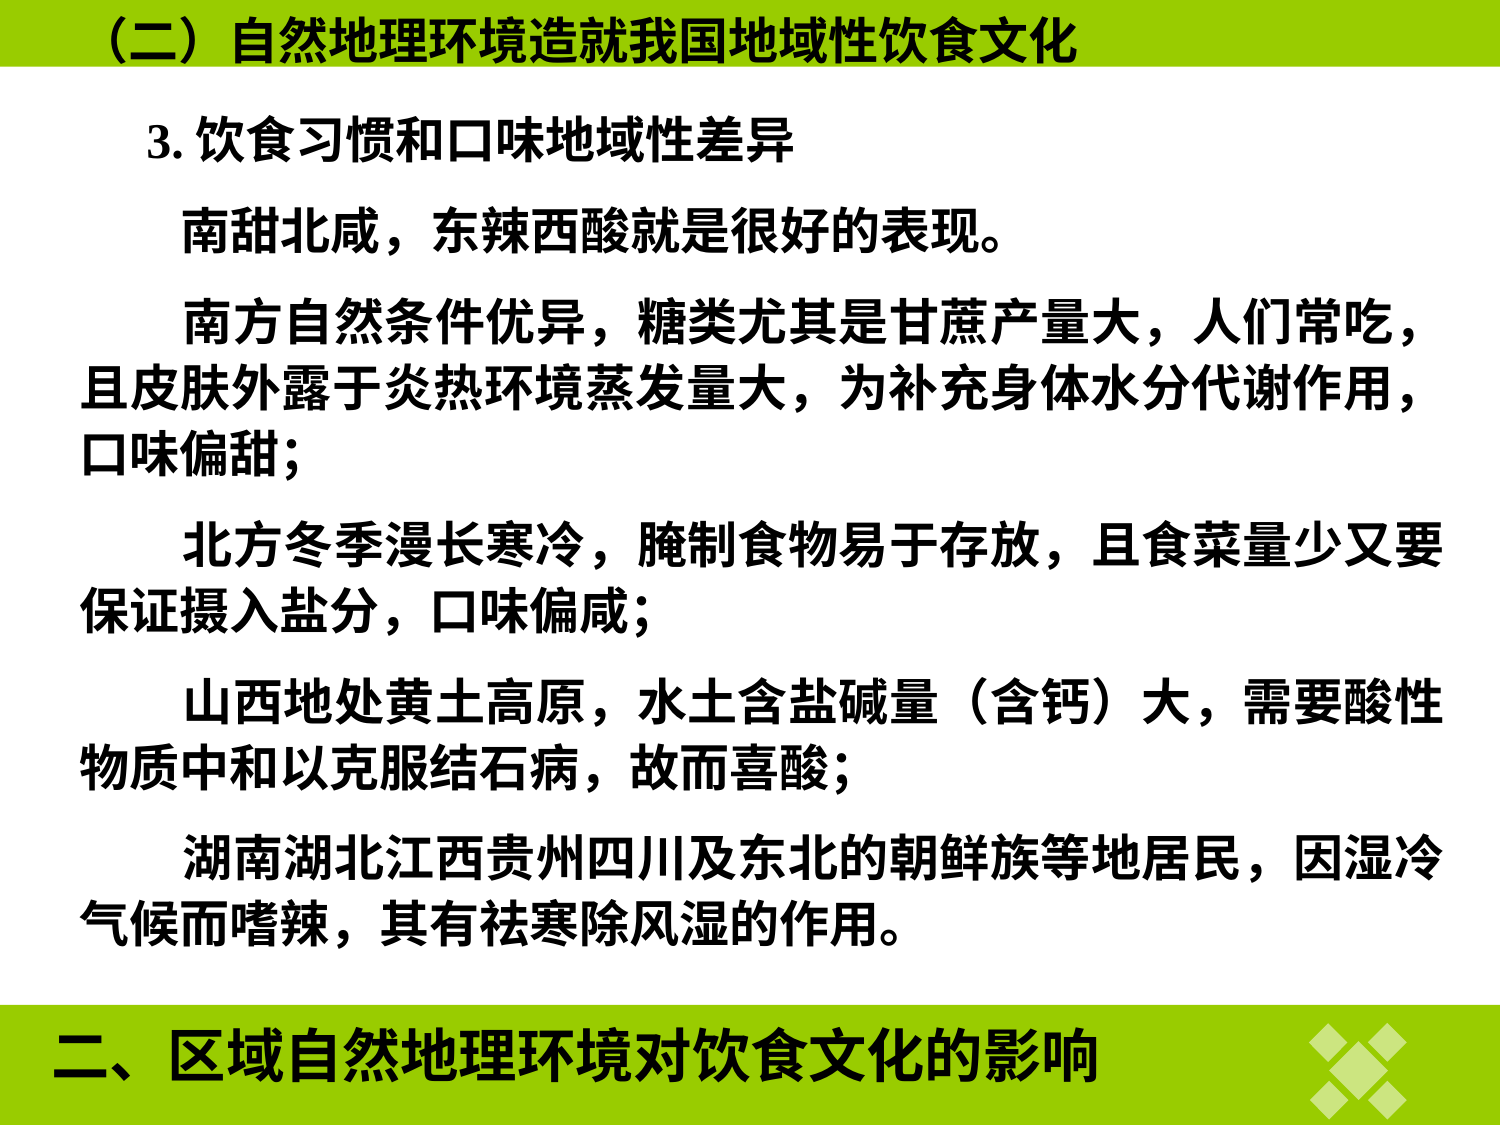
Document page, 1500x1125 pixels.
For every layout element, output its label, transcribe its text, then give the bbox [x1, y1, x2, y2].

text_box （二）自然地理环境造就我国地域性饮食文化 [0, 0, 1258, 78]
text_box 二、区域自然地理环境对饮食文化的影响 [36, 1011, 1424, 1097]
text_box 3.饮食习惯和口味地域性差异 南甜北咸，东辣西酸就是很好的表现。 南方自然条件优异，糖类尤其是甘蔗产量大，人们常吃，且皮肤外露于炎热环境蒸发量大，为补充身体水分代谢作用，口味偏甜； 北方冬季漫长寒冷，腌制食物易于存放，且食菜量少又要保证摄入盐分，口味偏咸； 山西地处黄土高原，水土含盐碱量（含钙）大，需要酸性物质中和以克服结石病，故而喜酸； 湖南湖北江西贵州四川及东北的朝鲜族等地居民，因湿冷气候而嗜辣，其有祛寒除风湿的作用。 [64, 95, 1459, 961]
